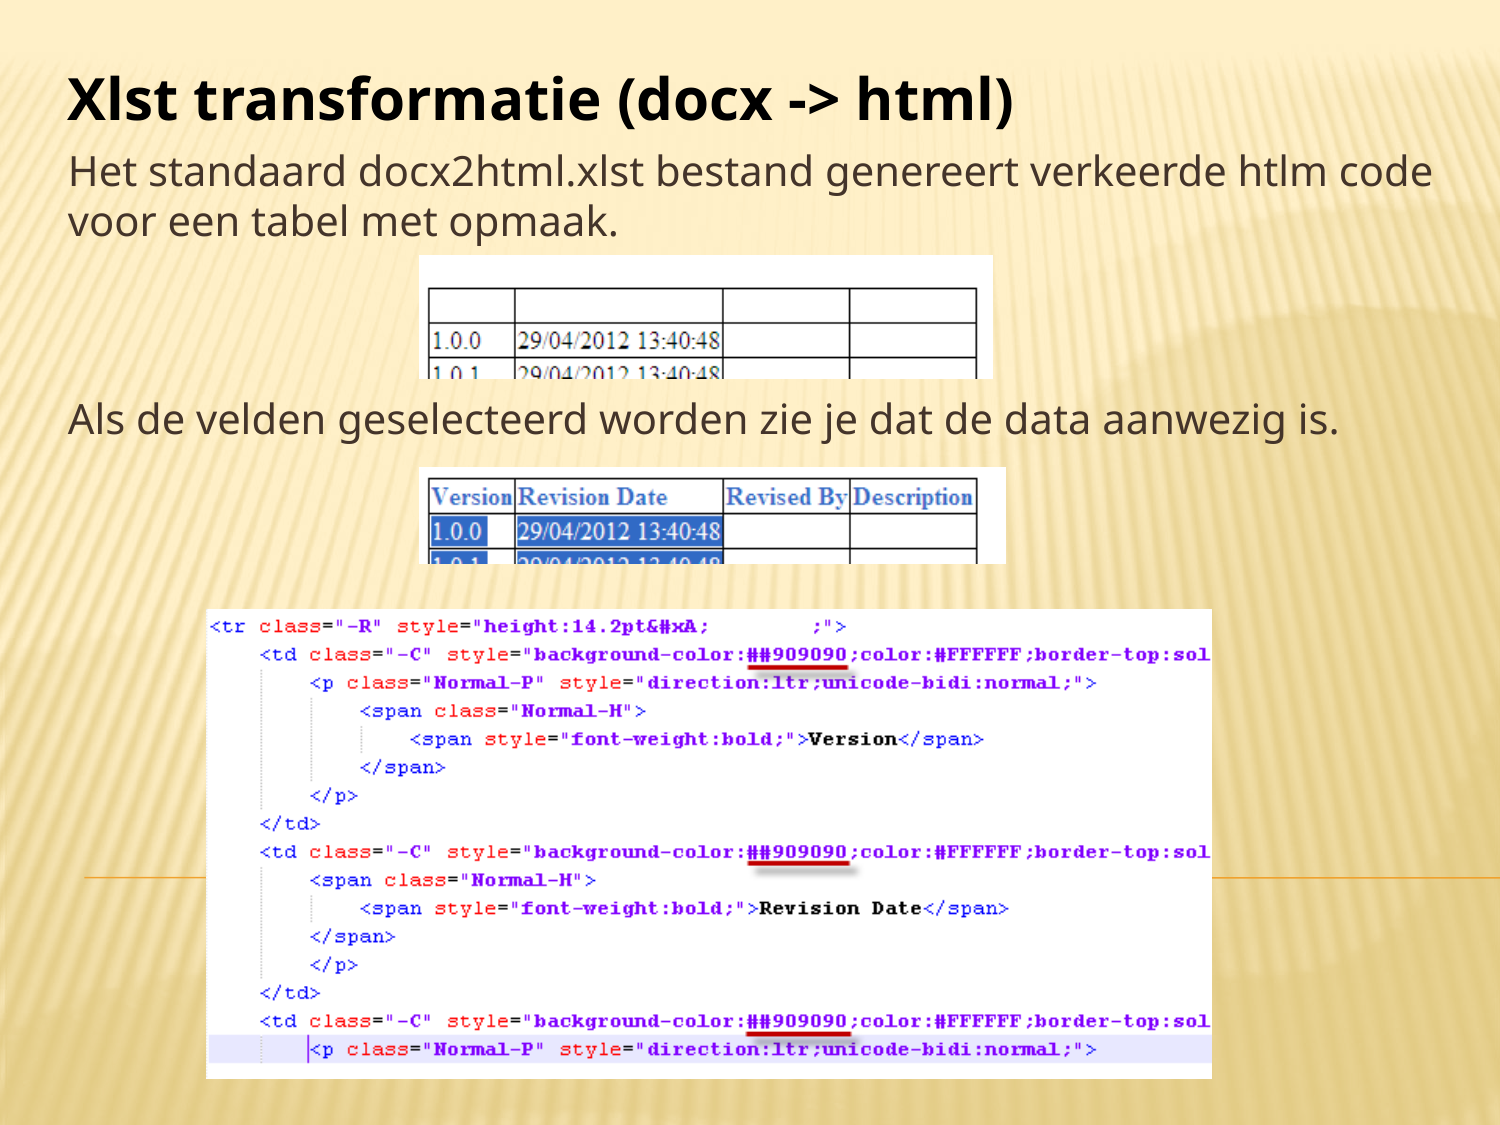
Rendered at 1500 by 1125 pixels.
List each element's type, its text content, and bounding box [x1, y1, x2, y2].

picture [206, 609, 1212, 1079]
picture [418, 254, 993, 379]
subtitle Het standaard docx2html.xlst bestand genereert verkeerde htlm code voor een tabel met opmaak. Als de velden geselecteerd worden zie je dat de data aanwezig is. [53, 137, 1459, 740]
text_box Xlst transformatie (docx -> html) [53, 54, 1447, 140]
picture [418, 467, 1006, 564]
